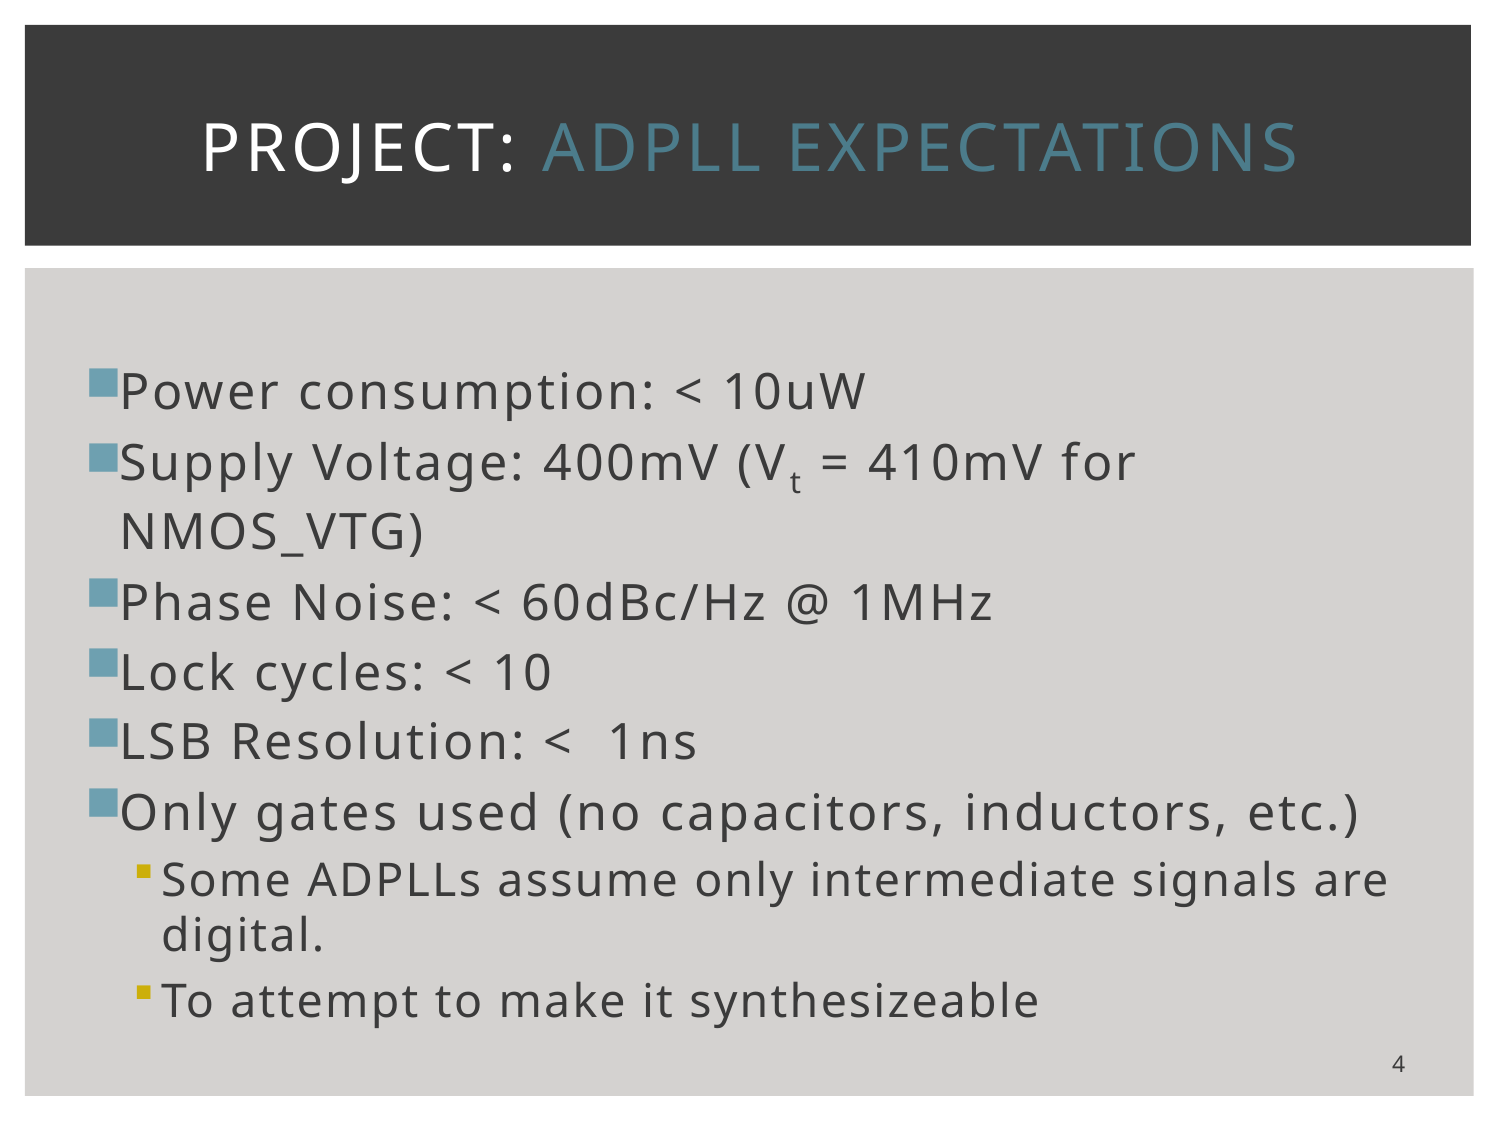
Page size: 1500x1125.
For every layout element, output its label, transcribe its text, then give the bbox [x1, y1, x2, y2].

list Power consumption: < 10uW Supply Voltage: 400mV (Vt = 410mV for NMOS_VTG) Phase Noise: < 60dBc/Hz @ 1MHz Lock cycles: < 10 LSB Resolution: < 1ns Only gates used (no capacitors, inductors, etc.) Some ADPLLs assume only intermediate signals are digital. To attempt to make it synthesizeable [62, 281, 1442, 1038]
slide_number 4 [1349, 1041, 1448, 1089]
title PROJECT: ADPLL expectations [62, 58, 1438, 232]
